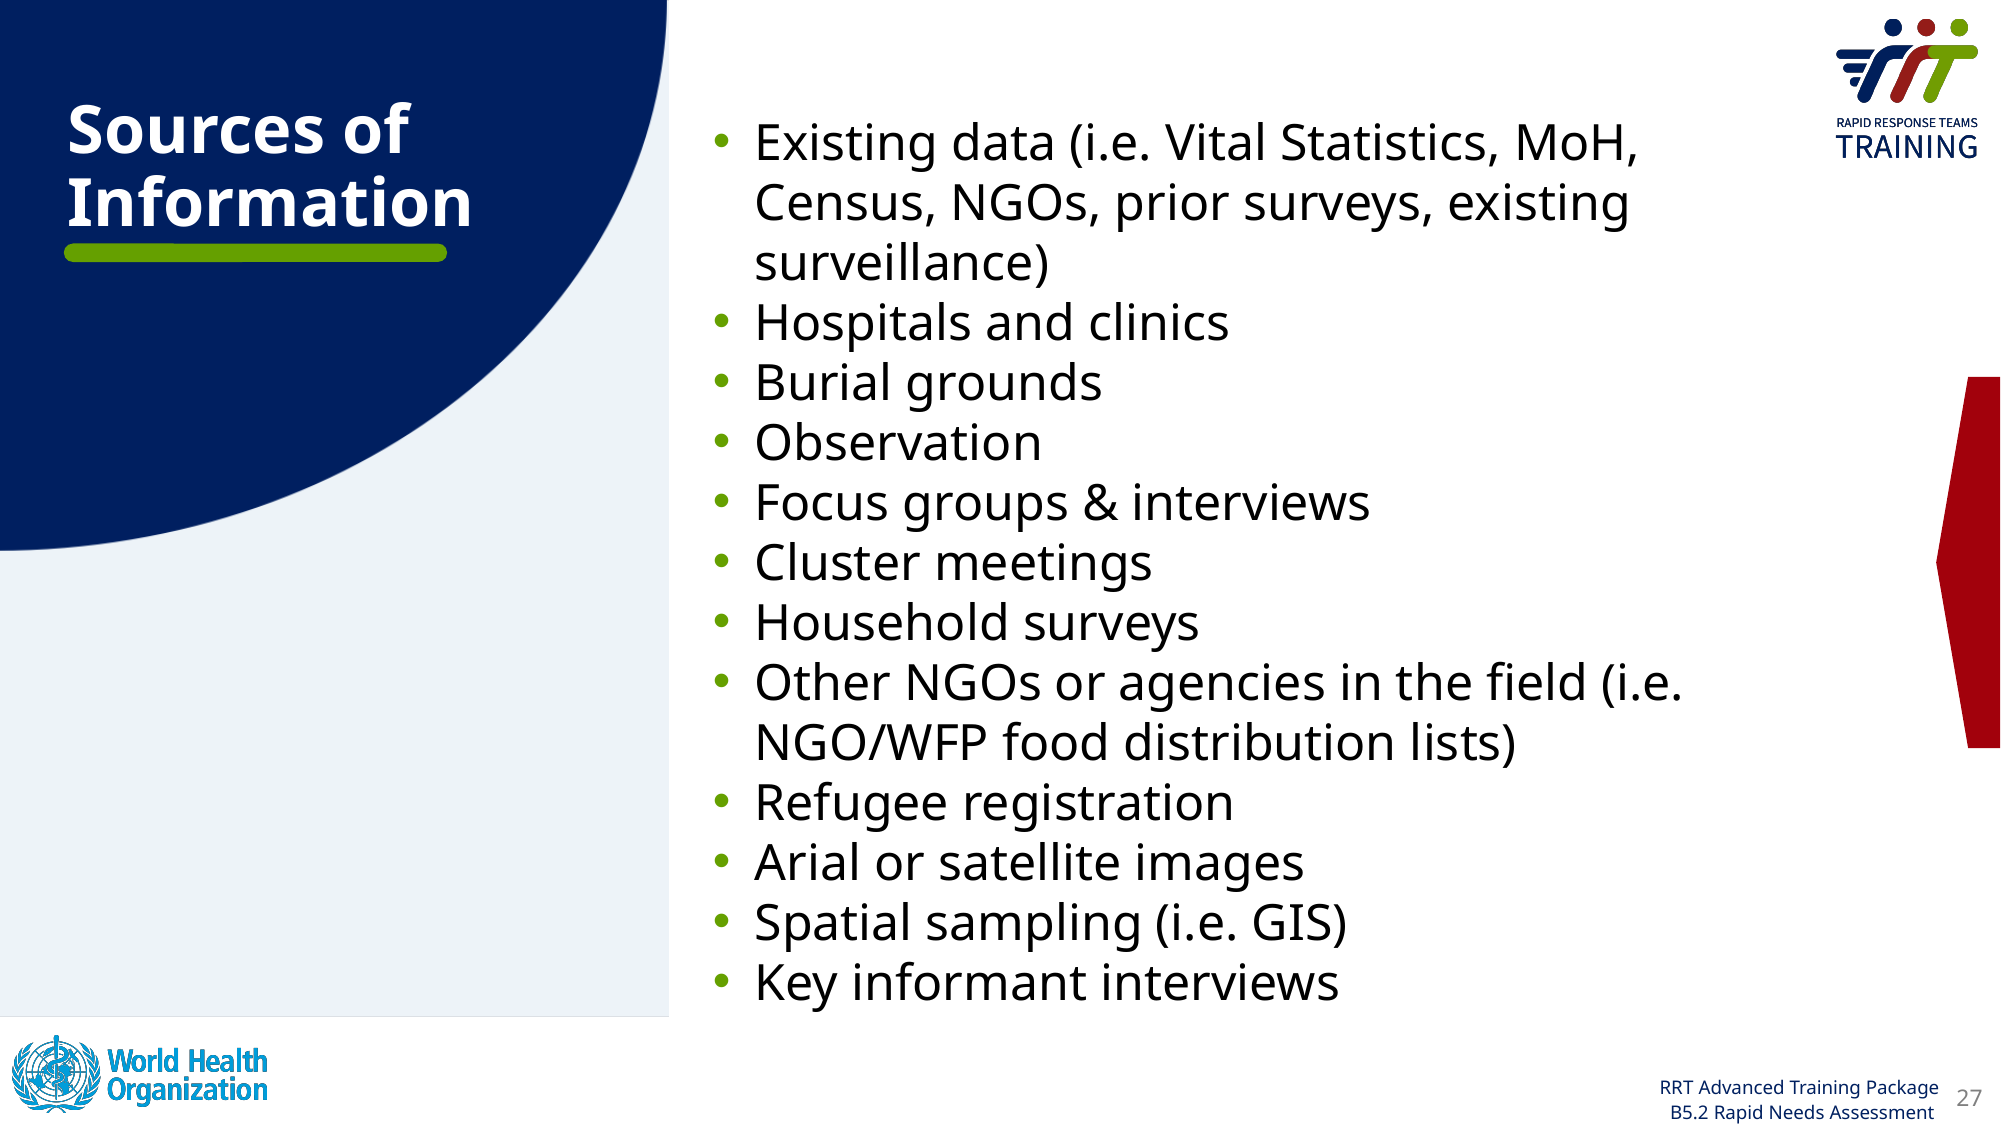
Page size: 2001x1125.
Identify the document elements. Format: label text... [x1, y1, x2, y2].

picture [50, 1108, 62, 1113]
picture [0, 0, 669, 1018]
picture [34, 1054, 43, 1078]
picture [30, 1083, 37, 1091]
picture [59, 1035, 267, 1113]
picture [22, 1062, 26, 1077]
picture [12, 1035, 54, 1068]
picture [12, 1083, 48, 1113]
picture [40, 1062, 47, 1070]
picture [1835, 19, 1978, 167]
picture [71, 1053, 90, 1091]
picture [36, 1088, 78, 1105]
picture [24, 1054, 36, 1087]
text_box Existing data (i.e. Vital Statistics, MoH, Census, NGOs, prior surveys, existing surveillance) Hospitals and clinics Burial grounds Observation Focus groups & interviews Cluster meetings Household surveys Other NGOs or agencies in the field (i.e. NGO/WFP food distribution lists) Refugee registration Arial or satellite images Spatial sampling (i.e. GIS) Key informant interviews [705, 102, 1799, 1018]
text_box Sources of Information [60, 71, 596, 266]
picture [46, 1056, 54, 1062]
